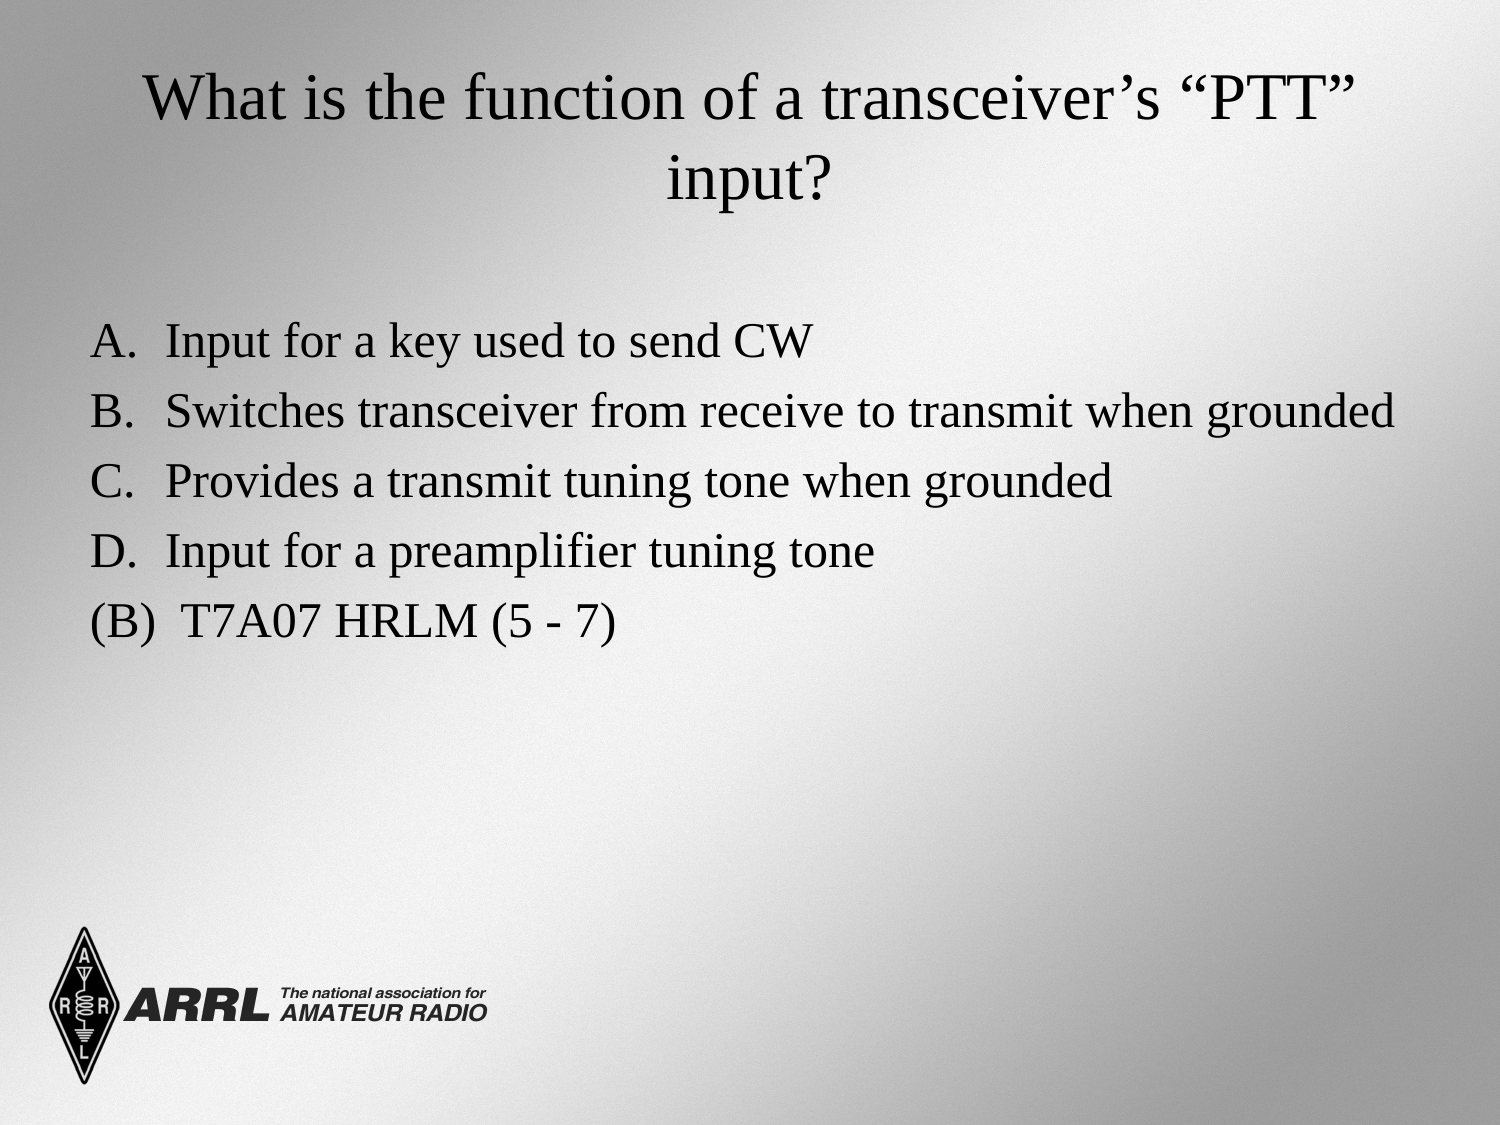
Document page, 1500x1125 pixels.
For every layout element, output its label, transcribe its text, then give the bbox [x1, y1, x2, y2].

title What is the function of a transceiver’s “PTT” input? [75, 45, 1425, 233]
picture [0, 0, 1500, 1125]
list Input for a key used to send CW Switches transceiver from receive to transmit when grounded Provides a transmit tuning tone when grounded Input for a preamplifier tuning tone (B) T7A07 HRLM (5 - 7) [75, 299, 1425, 1005]
